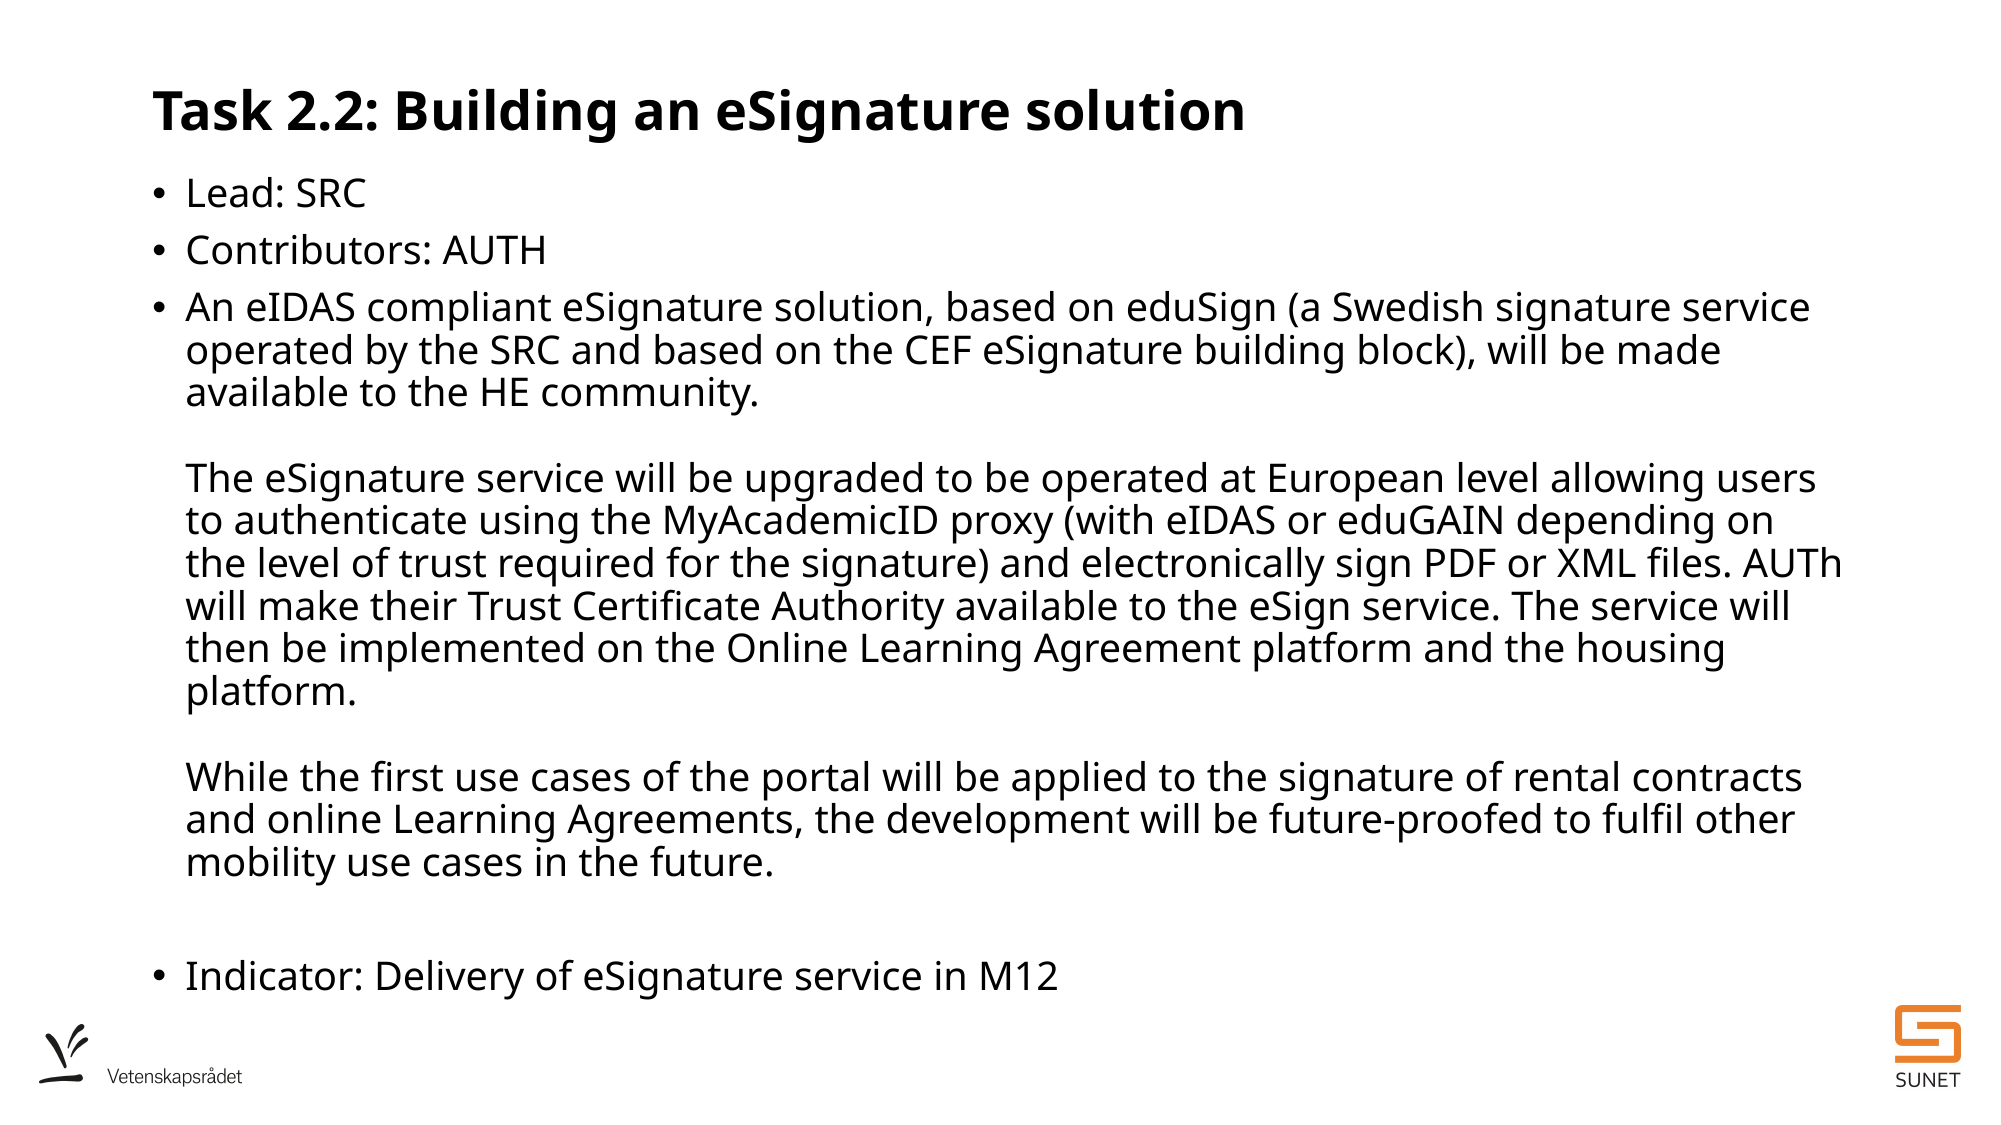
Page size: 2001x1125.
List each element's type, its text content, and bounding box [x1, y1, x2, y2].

list Lead: SRC Contributors: AUTH An eIDAS compliant eSignature solution, based on eduSign (a Swedish signature service operated by the SRC and based on the CEF eSignature building block), will be made available to the HE community. The eSignature service will be upgraded to be operated at European level allowing users to authenticate using the MyAcademicID proxy (with eIDAS or eduGAIN depending on the level of trust required for the signature) and electronically sign PDF or XML files. AUTh will make their Trust Certificate Authority available to the eSign service. The service will then be implemented on the Online Learning Agreement platform and the housing platform. While the first use cases of the portal will be applied to the signature of rental contracts and online Learning Agreements, the development will be future-proofed to fulfil other mobility use cases in the future. Indicator: Delivery of eSignature service in M12 [137, 166, 1863, 1014]
picture [1895, 1005, 1961, 1092]
picture [39, 1024, 242, 1087]
title Task 2.2: Building an eSignature solution [137, 59, 1863, 166]
